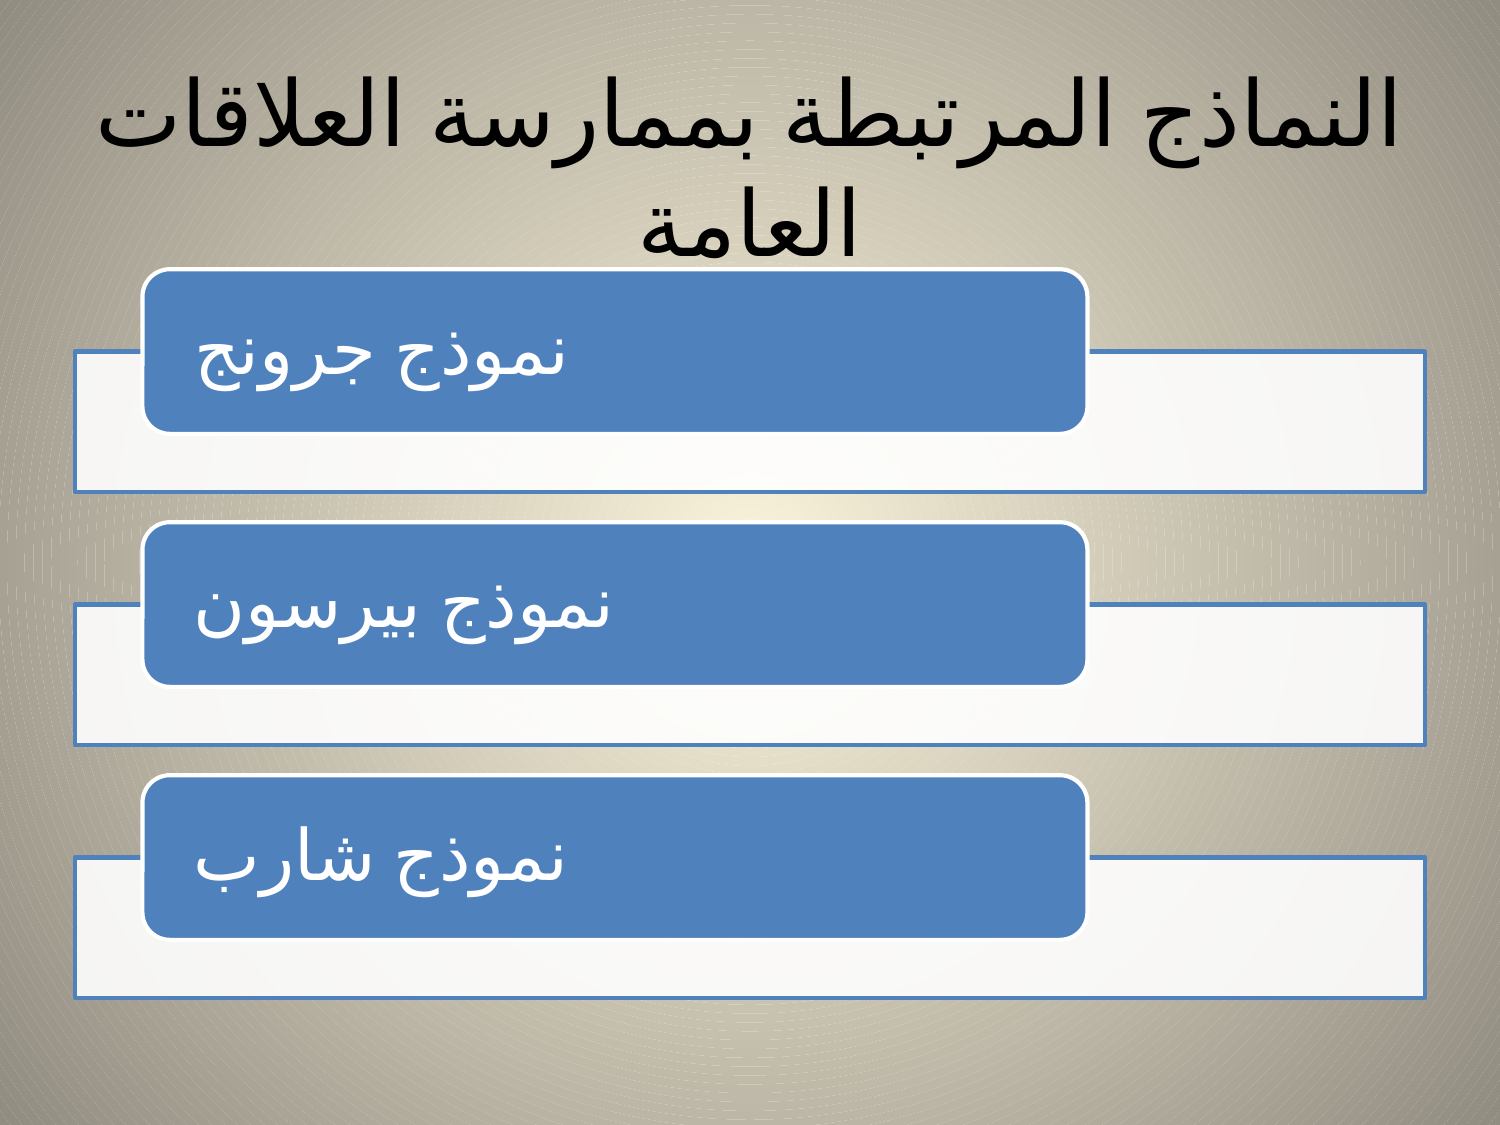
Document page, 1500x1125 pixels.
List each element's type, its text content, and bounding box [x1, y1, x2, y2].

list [74, 262, 1426, 1006]
title النماذج المرتبطة بممارسة العلاقات العامة [75, 45, 1425, 261]
